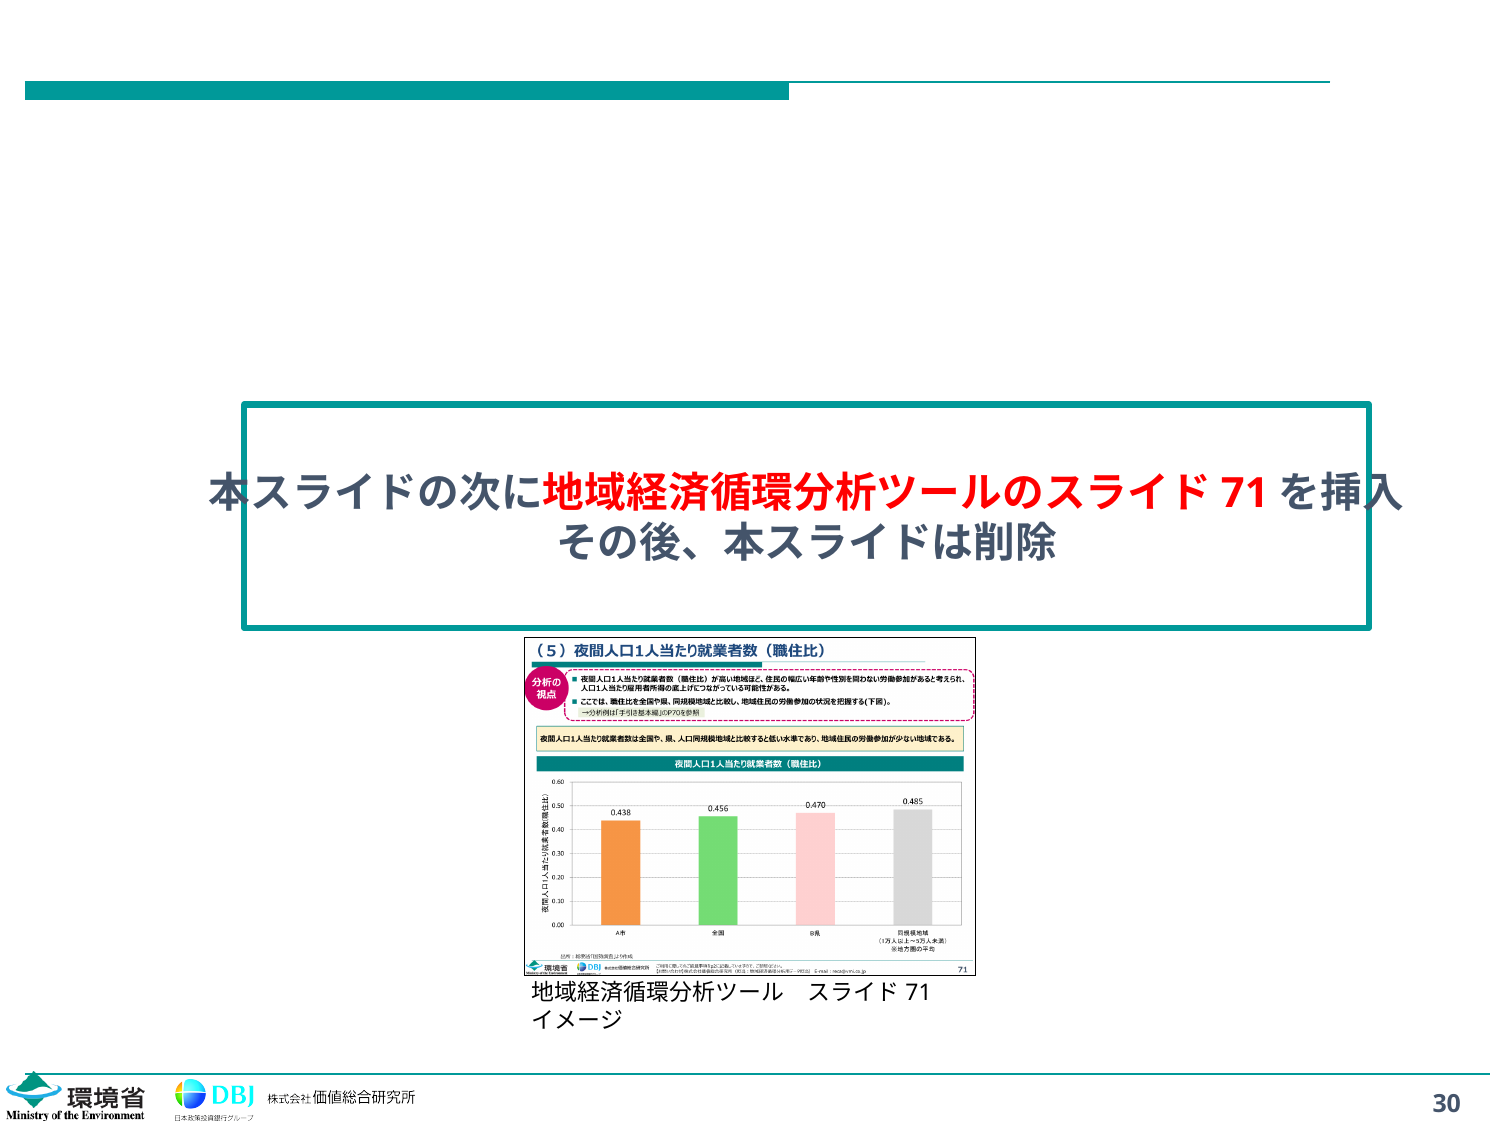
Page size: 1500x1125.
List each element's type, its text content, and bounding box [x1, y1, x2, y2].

picture [524, 637, 976, 976]
text_box 本スライドの次に地域経済循環分析ツールのスライド71を挿入 その後、本スライドは削除 [244, 404, 1369, 628]
picture [2, 1071, 148, 1125]
picture [171, 1075, 419, 1125]
slide_number 30 [1393, 1079, 1500, 1122]
text_box 地域経済循環分析ツール スライド71 イメージ [517, 970, 983, 1041]
